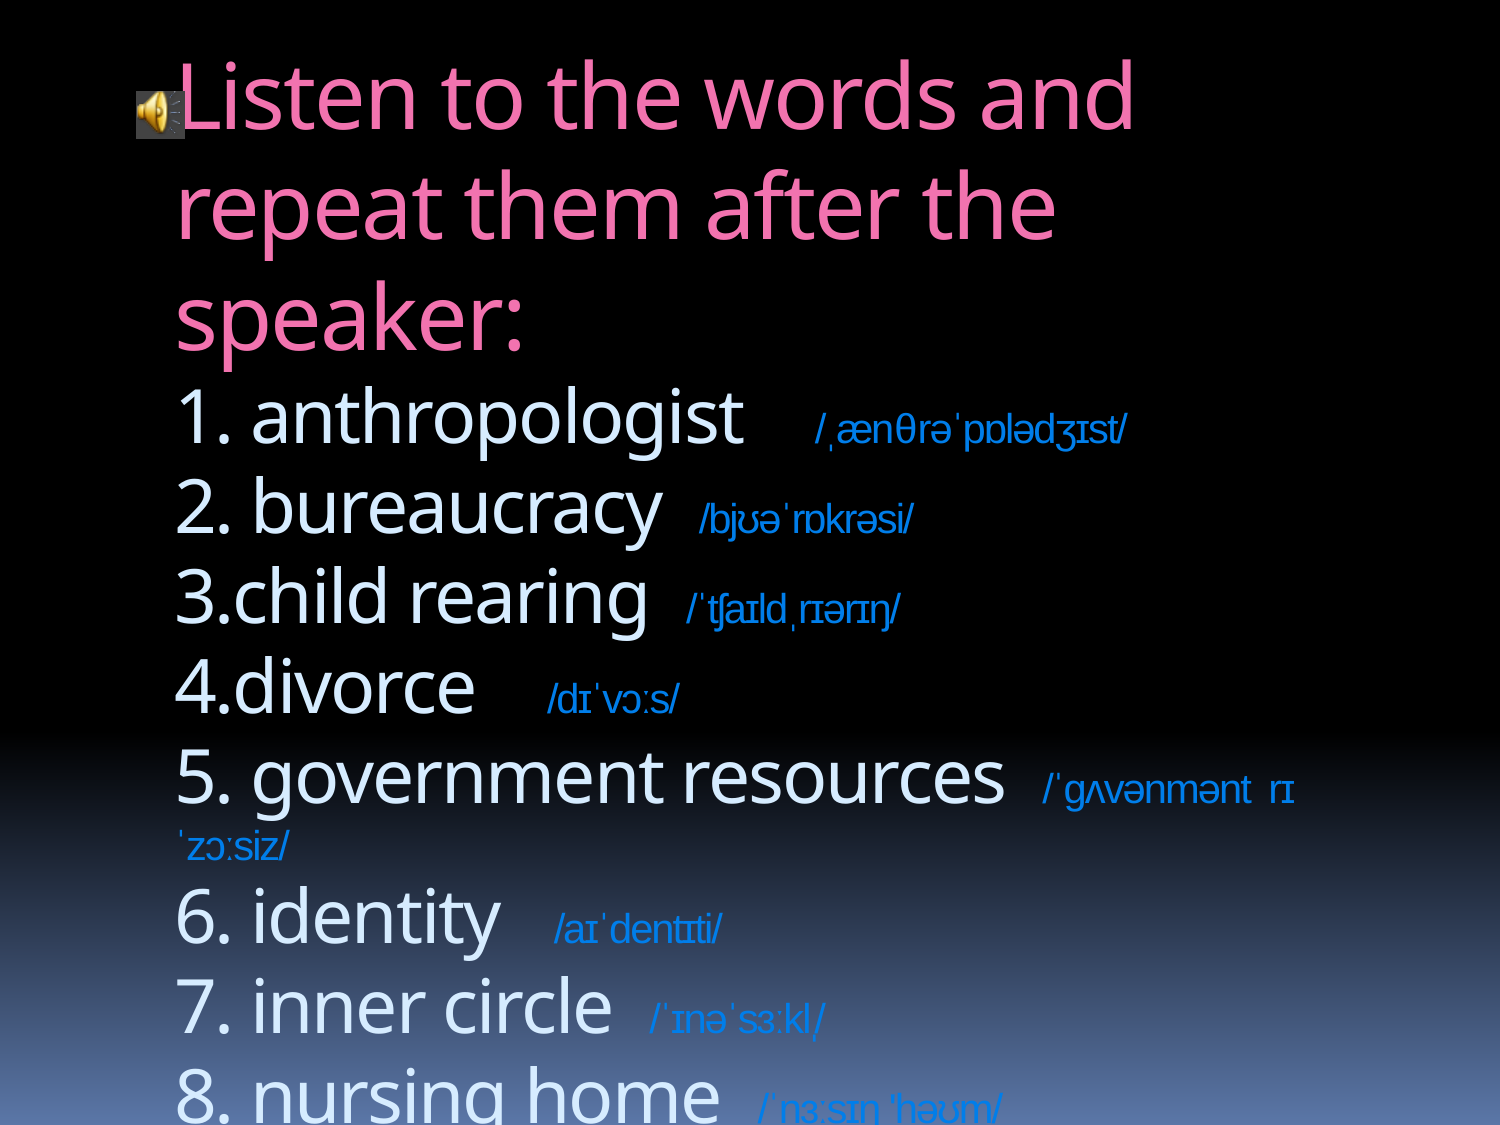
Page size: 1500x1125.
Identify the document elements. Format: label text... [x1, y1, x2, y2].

title Listen to the words and repeat them after the speaker: 1. anthropologist /ˌænθrəˈpɒlədʒɪst/ 2. bureaucracy /bjʊəˈrɒkrəsi/ 3.child rearing /ˈtʃaɪldˌrɪərɪŋ/ 4.divorce /dɪˈvɔːs/ 5. government resources /ˈgʌvənmənt rɪˈzɔːsiz/ 6. identity /aɪˈdentɪti/ 7. inner circle /ˈɪnəˈsɜːkl ̩/ 8. nursing home /ˈnɜːsɪŋ ʹhəʊm/ 9. productive household /prəˈdʌktɪvˈhaʊshəʊld/ 10. value /ˈvæljuː/ [159, 31, 1386, 181]
picture [135, 89, 187, 141]
